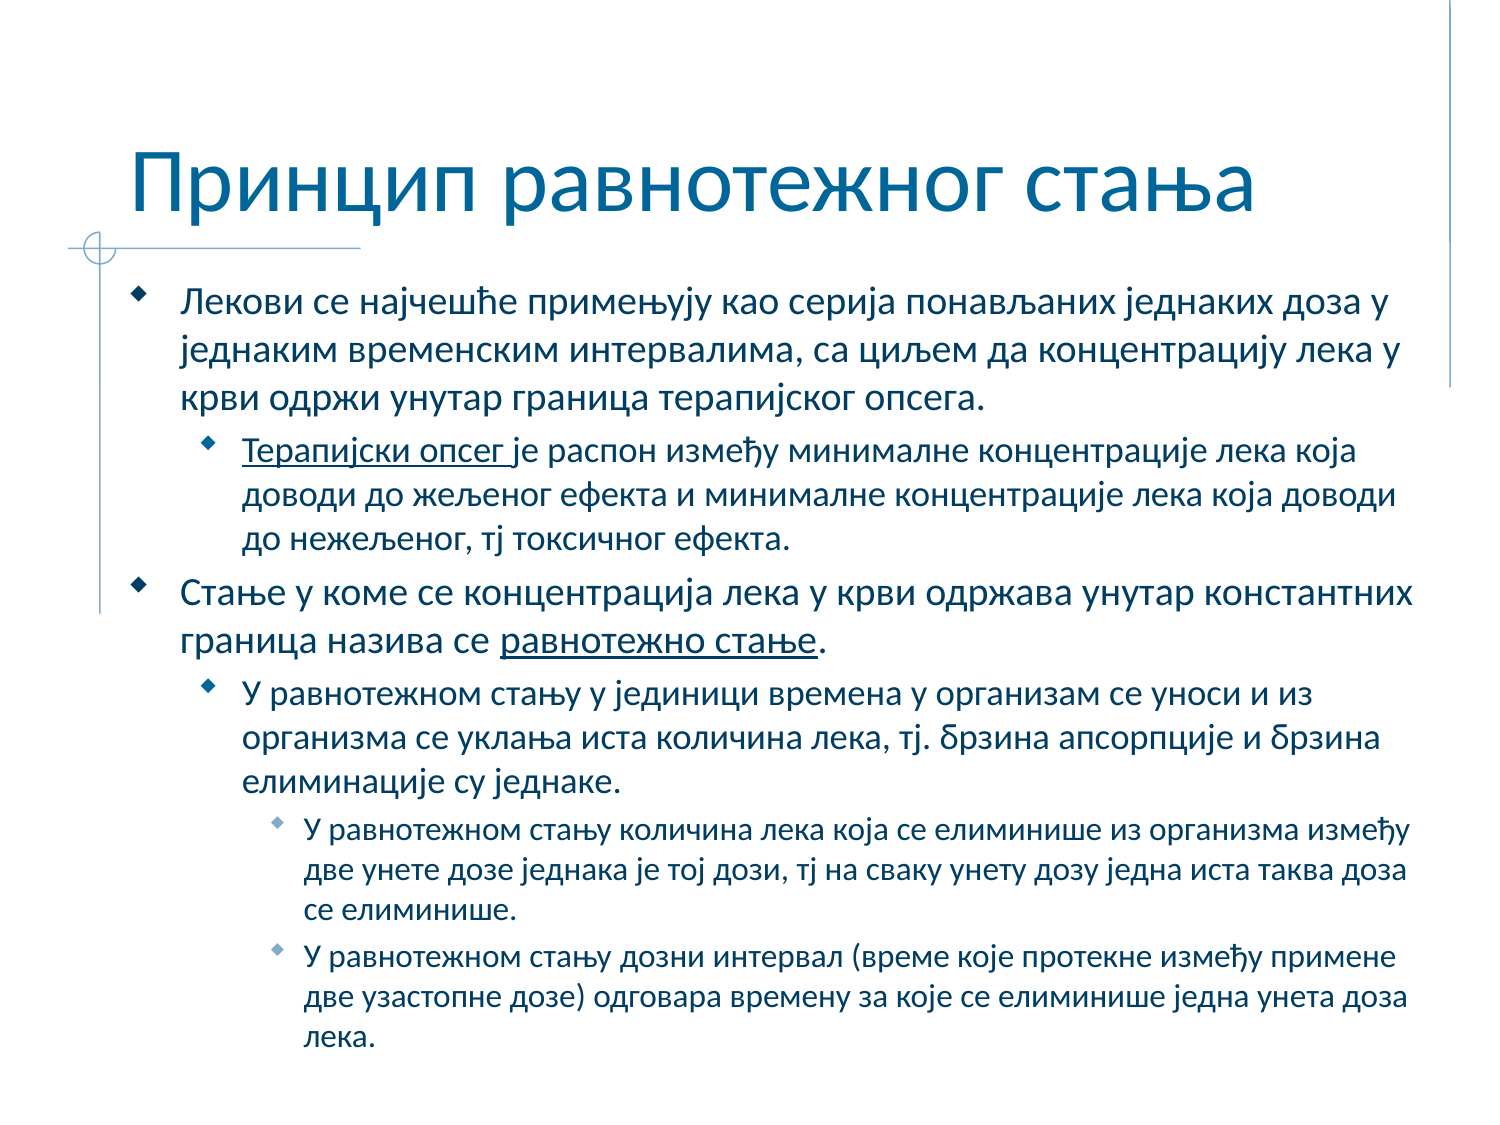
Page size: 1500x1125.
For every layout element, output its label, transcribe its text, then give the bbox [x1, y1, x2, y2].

list Лекови се најчешће примењују као серија понављаних једнаких доза у једнаким временским интервалима, са циљем да концентрацију лека у крви одржи унутар граница терапијског опсега. Терапијски опсег је распон између минималне концентрације лека која доводи до жељеног ефекта и минималне концентрације лека која доводи до нежељеног, тј токсичног ефекта. Стање у коме се концентрација лека у крви одржава унутар константних граница назива се равнотежно стање. У равнотежном стању у јединици времена у организам се уноси и из организма се уклања иста количина лека, тј. брзина апсорпције и брзина елиминације су једнаке. У равнотежном стању количина лека која се елиминише из организма између две унете дозе једнака је тој дози, тј на сваку унету дозу једна иста таква доза се елиминише. У равнотежном стању дозни интервал (време које протекне између примене две узастопне дозе) одговара времену за које се елиминише једна унета доза лека. [111, 266, 1436, 1071]
title Принцип равнотежног стања [113, 49, 1436, 238]
